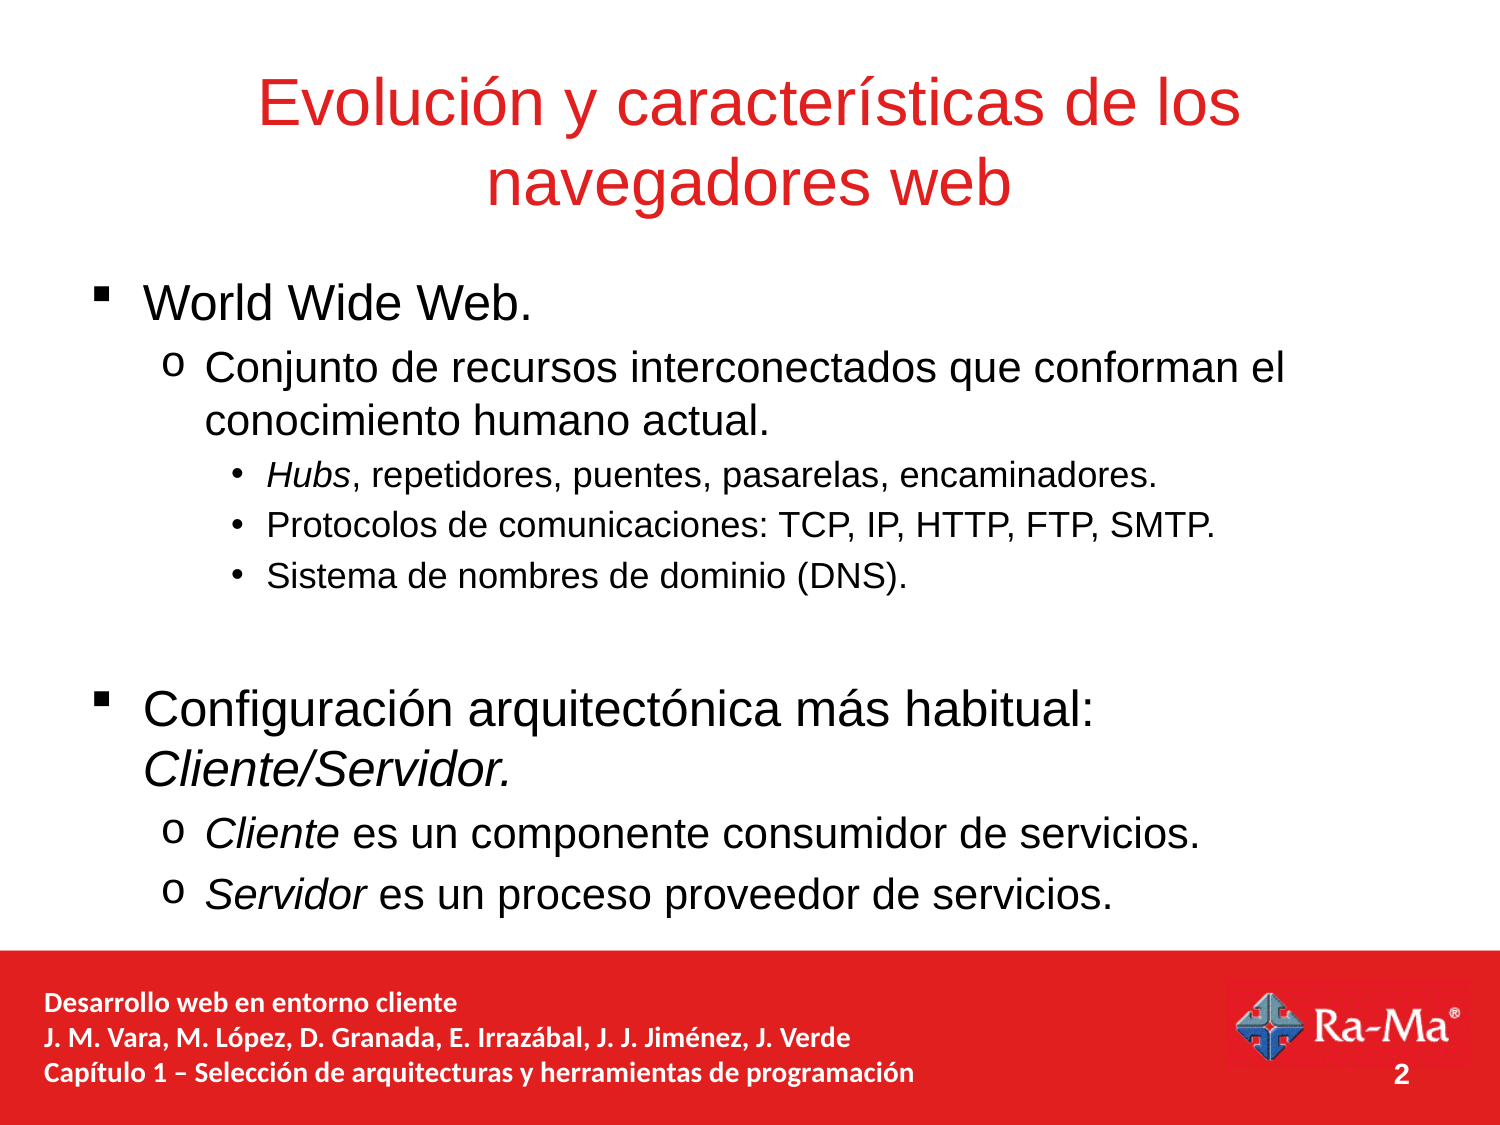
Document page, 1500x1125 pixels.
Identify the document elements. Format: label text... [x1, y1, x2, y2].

title Evolución y características de los navegadores web [75, 45, 1425, 233]
picture [0, 0, 1500, 1125]
footer Desarrollo web en entorno cliente J. M. Vara, M. López, D. Granada, E. Irrazábal, J. J. Jiménez, J. Verde Capítulo 1 – Selección de arquitecturas y herramientas de programación [29, 975, 1058, 1094]
list World Wide Web. Conjunto de recursos interconectados que conforman el conocimiento humano actual. Hubs, repetidores, puentes, pasarelas, encaminadores. Protocolos de comunicaciones: TCP, IP, HTTP, FTP, SMTP. Sistema de nombres de dominio (DNS). Configuración arquitectónica más habitual: Cliente/Servidor. Cliente es un componente consumidor de servicios. Servidor es un proceso proveedor de servicios. [75, 262, 1425, 929]
slide_number 2 [1074, 1042, 1425, 1103]
